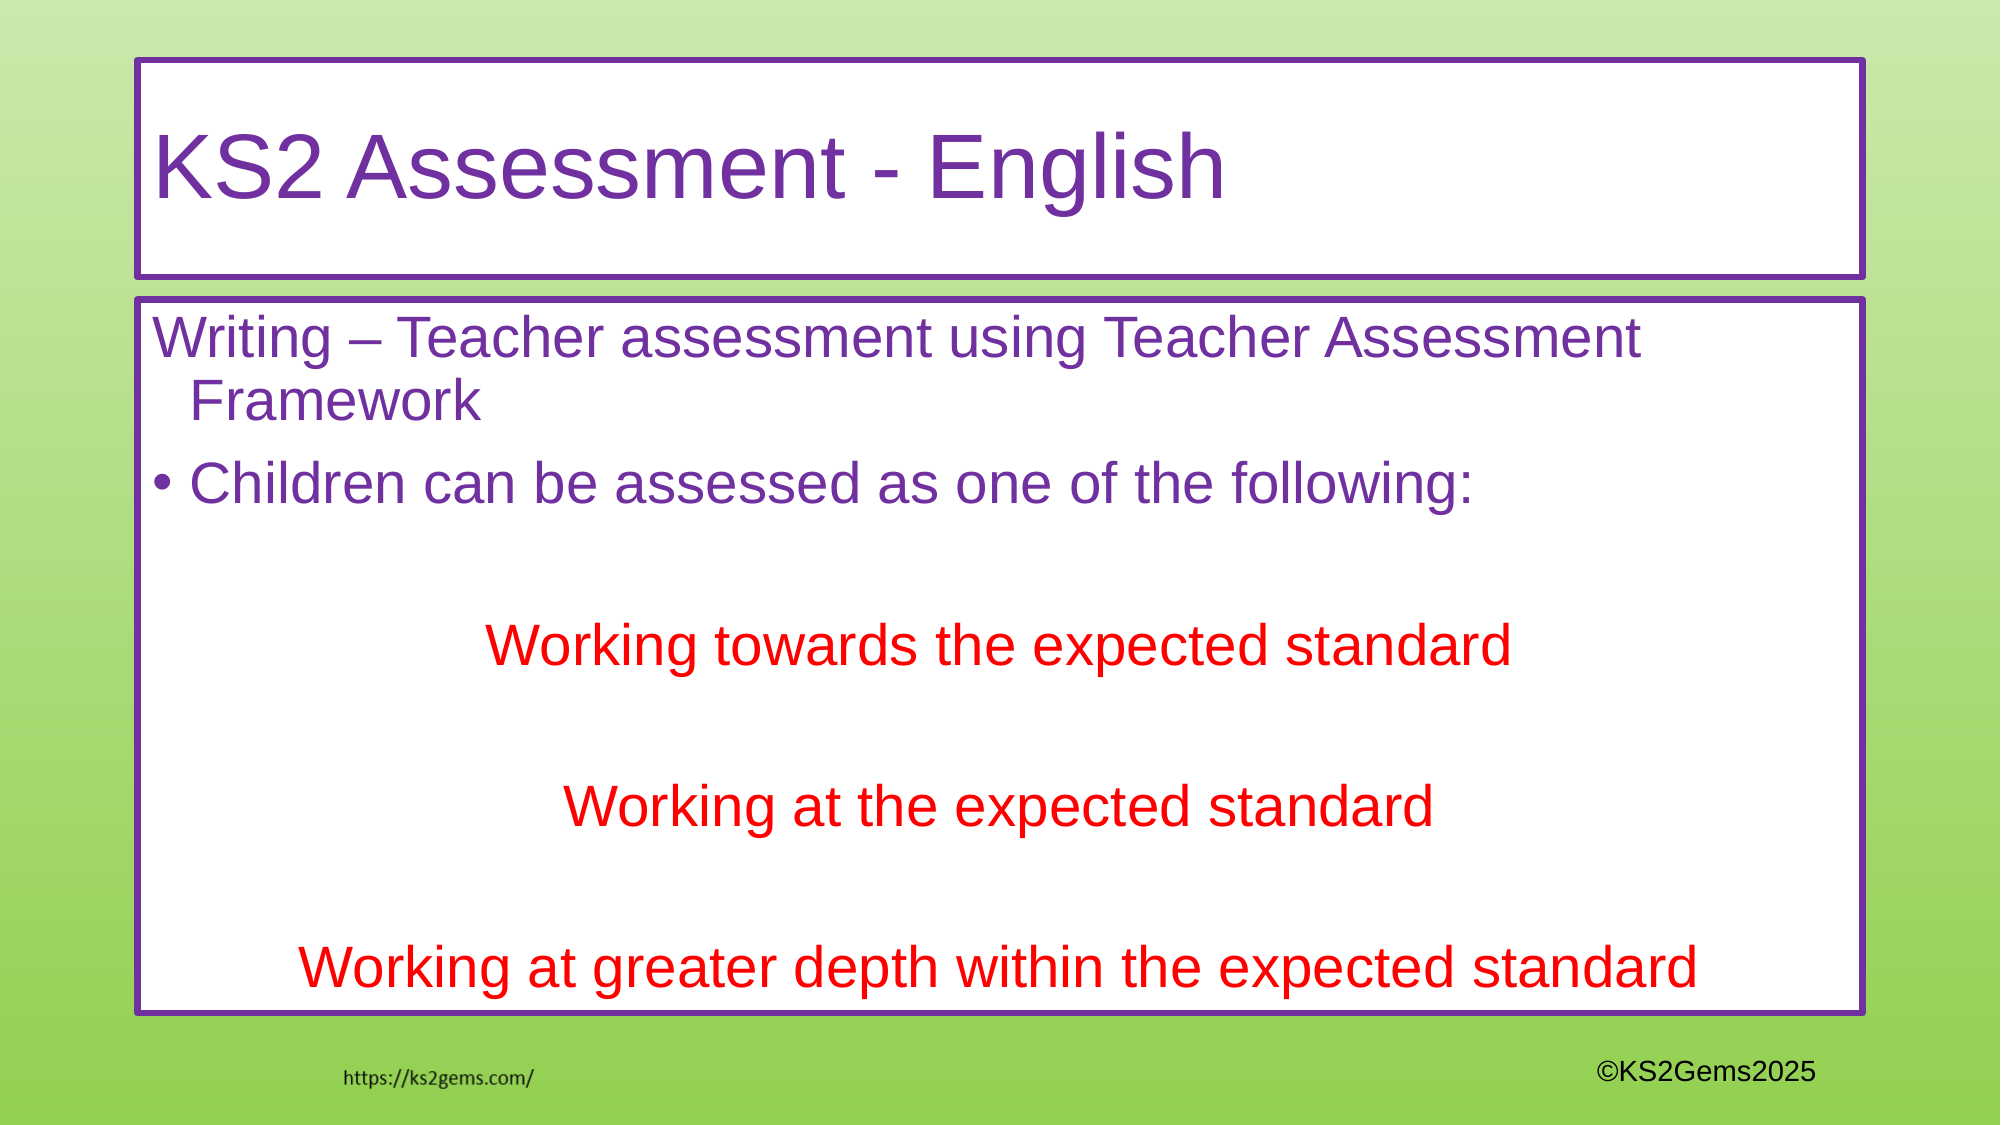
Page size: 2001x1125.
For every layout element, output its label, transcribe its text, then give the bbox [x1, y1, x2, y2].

title KS2 Assessment - English [137, 59, 1863, 278]
picture [328, 1056, 588, 1104]
list Writing – Teacher assessment using Teacher Assessment Framework Children can be assessed as one of the following: Working towards the expected standard Working at the expected standard Working at greater depth within the expected standard [137, 299, 1863, 1014]
